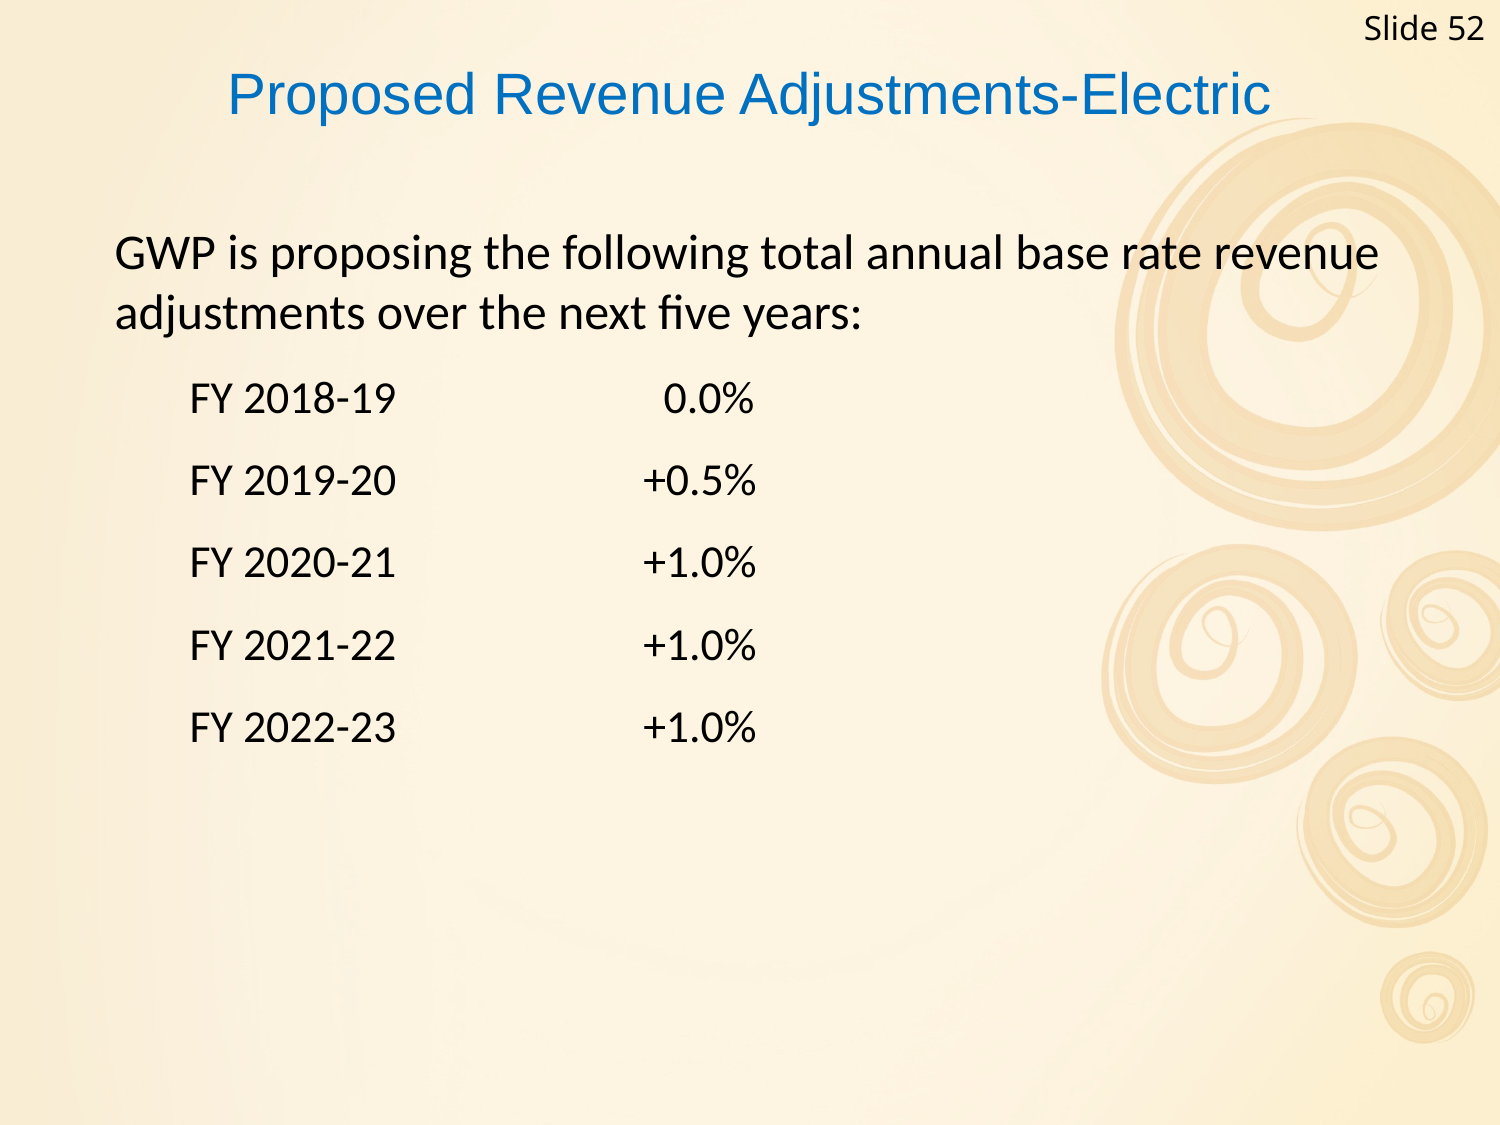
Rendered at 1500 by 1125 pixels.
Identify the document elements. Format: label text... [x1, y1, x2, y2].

text_box [74, 224, 1425, 1040]
title Proposed Revenue Adjustments-Electric [75, 24, 1425, 158]
picture [0, 0, 1500, 1125]
text_box GWP is proposing the following total annual base rate revenue adjustments over the next five years: FY 2018-19 0.0% FY 2019-20 +0.5% FY 2020-21 +1.0% FY 2021-22 +1.0% FY 2022-23 +1.0% [99, 212, 1450, 760]
text_box Slide 52 [1149, 0, 1500, 75]
